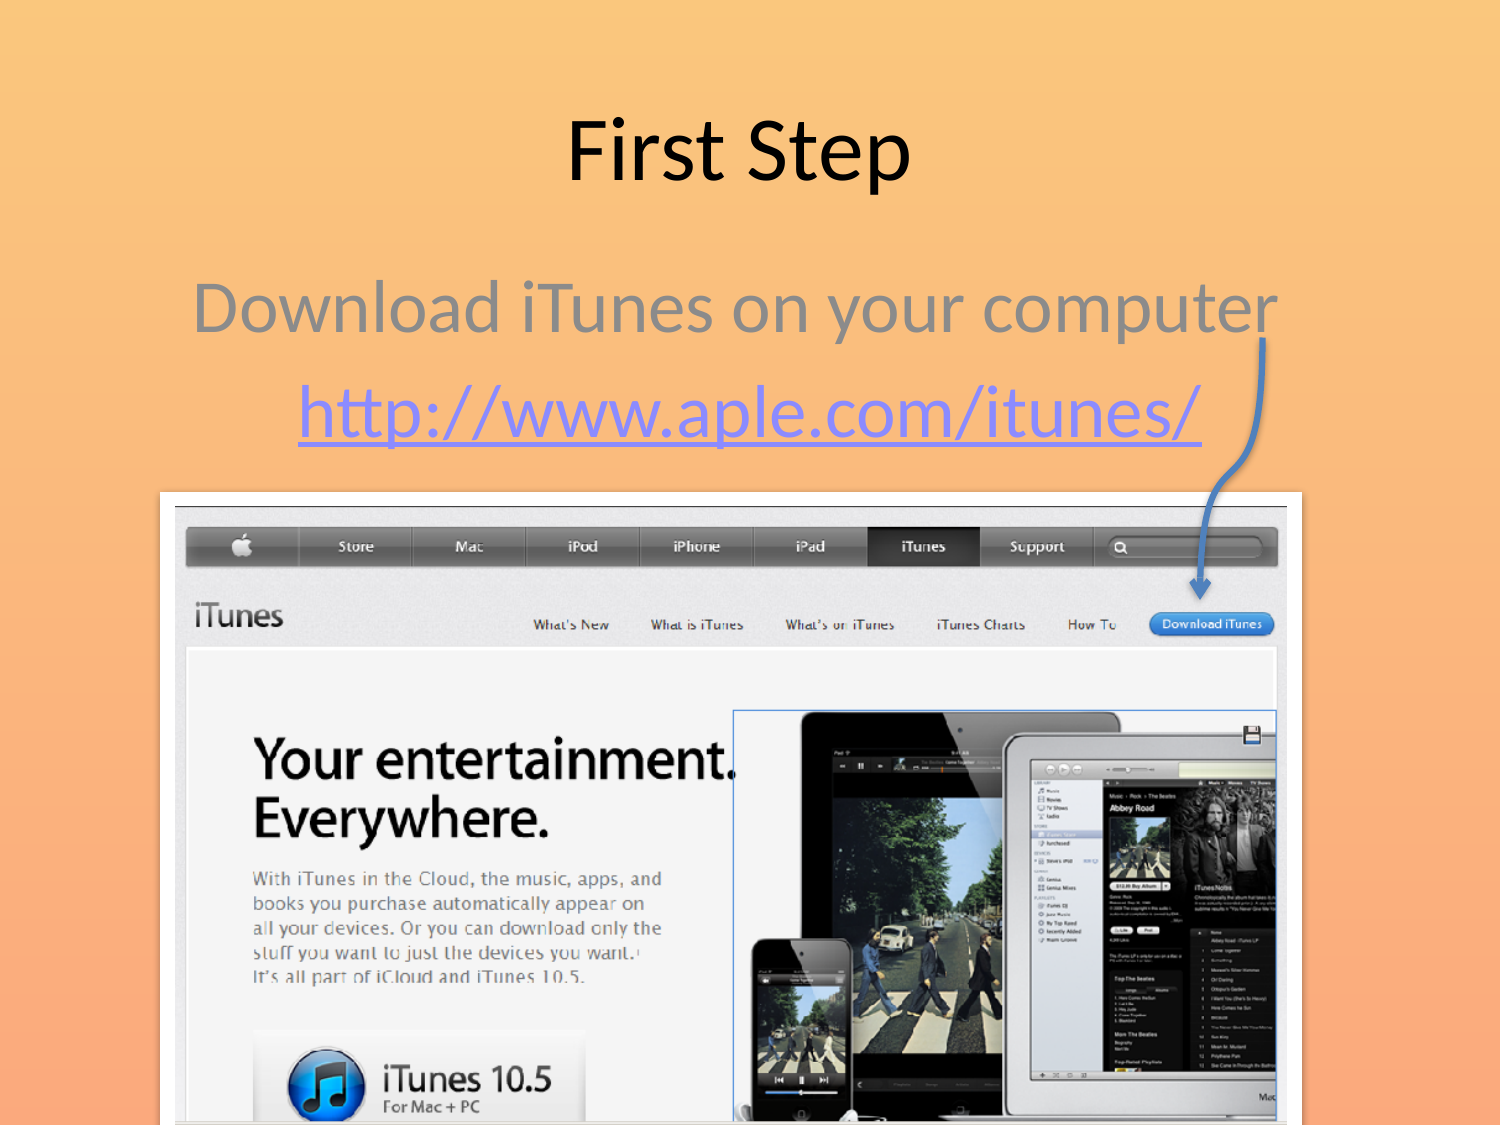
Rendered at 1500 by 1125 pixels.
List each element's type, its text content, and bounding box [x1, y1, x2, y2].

title First Step [24, 37, 1475, 249]
subtitle Download iTunes on your computer http://www.aple.com/itunes/ [24, 249, 1475, 1025]
picture [174, 506, 1288, 1125]
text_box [1099, 437, 1363, 501]
